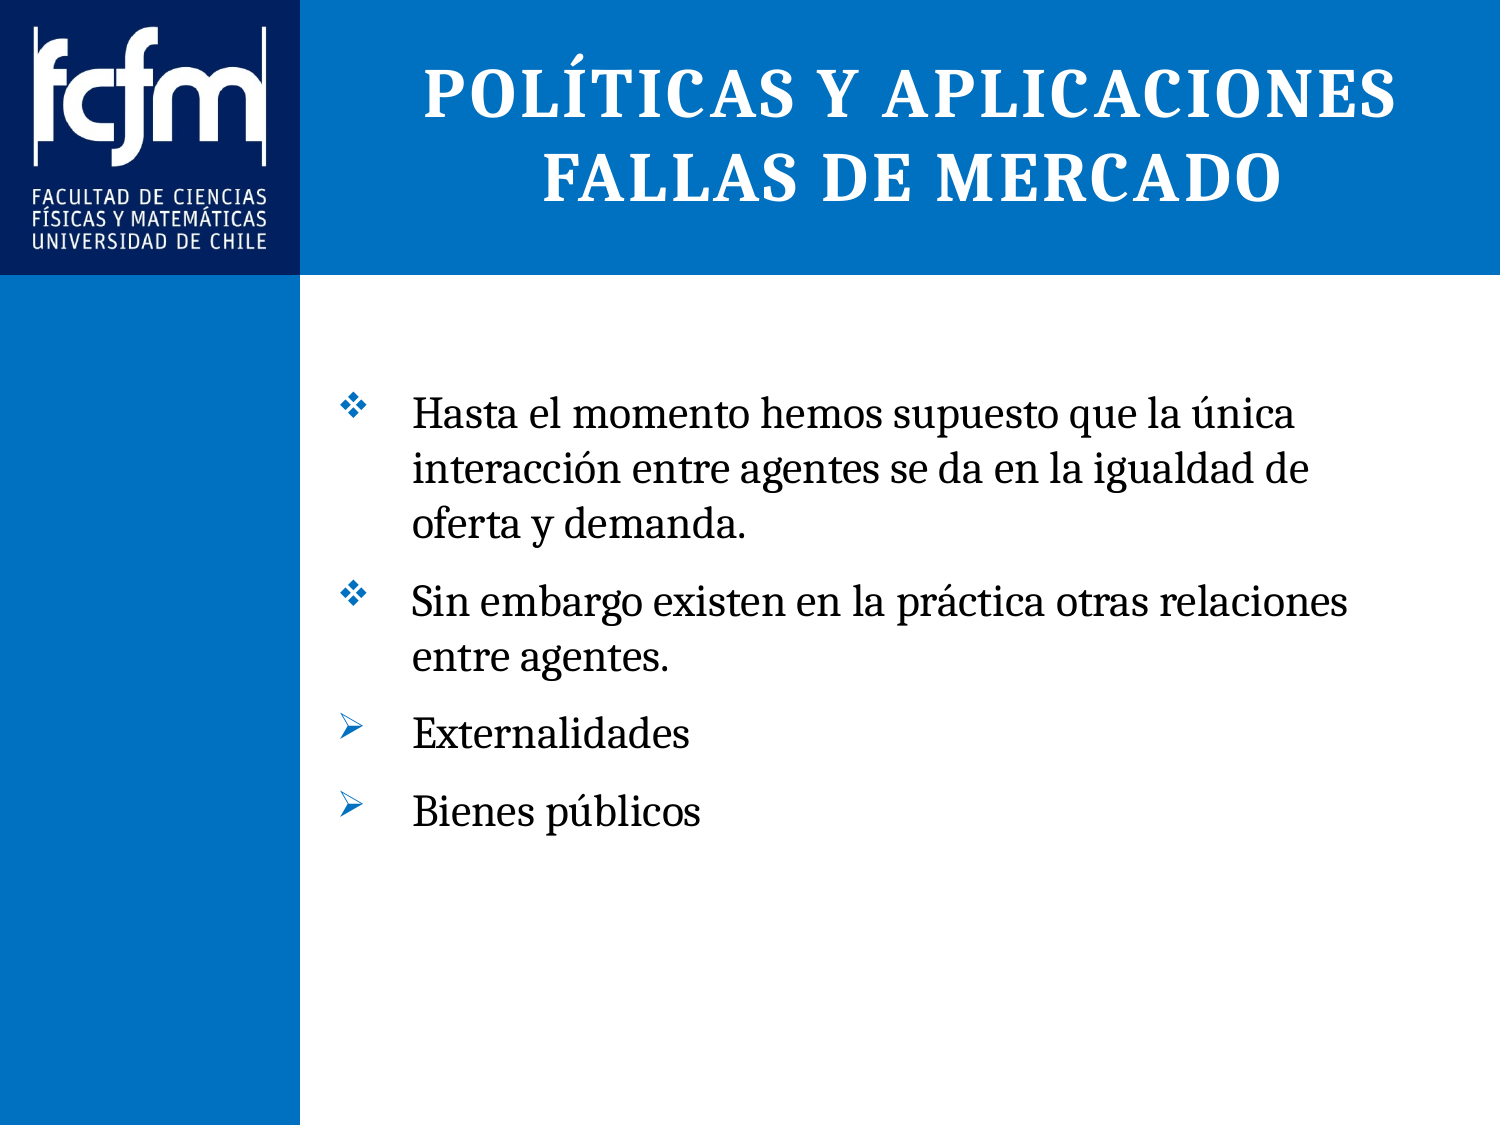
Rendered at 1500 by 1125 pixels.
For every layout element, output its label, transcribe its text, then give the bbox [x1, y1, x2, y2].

list Hasta el momento hemos supuesto que la única interacción entre agentes se da en la igualdad de oferta y demanda. Sin embargo existen en la práctica otras relaciones entre agentes. Externalidades Bienes públicos [322, 375, 1425, 1028]
title Políticas y aplicaciones fallas de mercado [399, 37, 1425, 225]
picture [29, 18, 272, 254]
